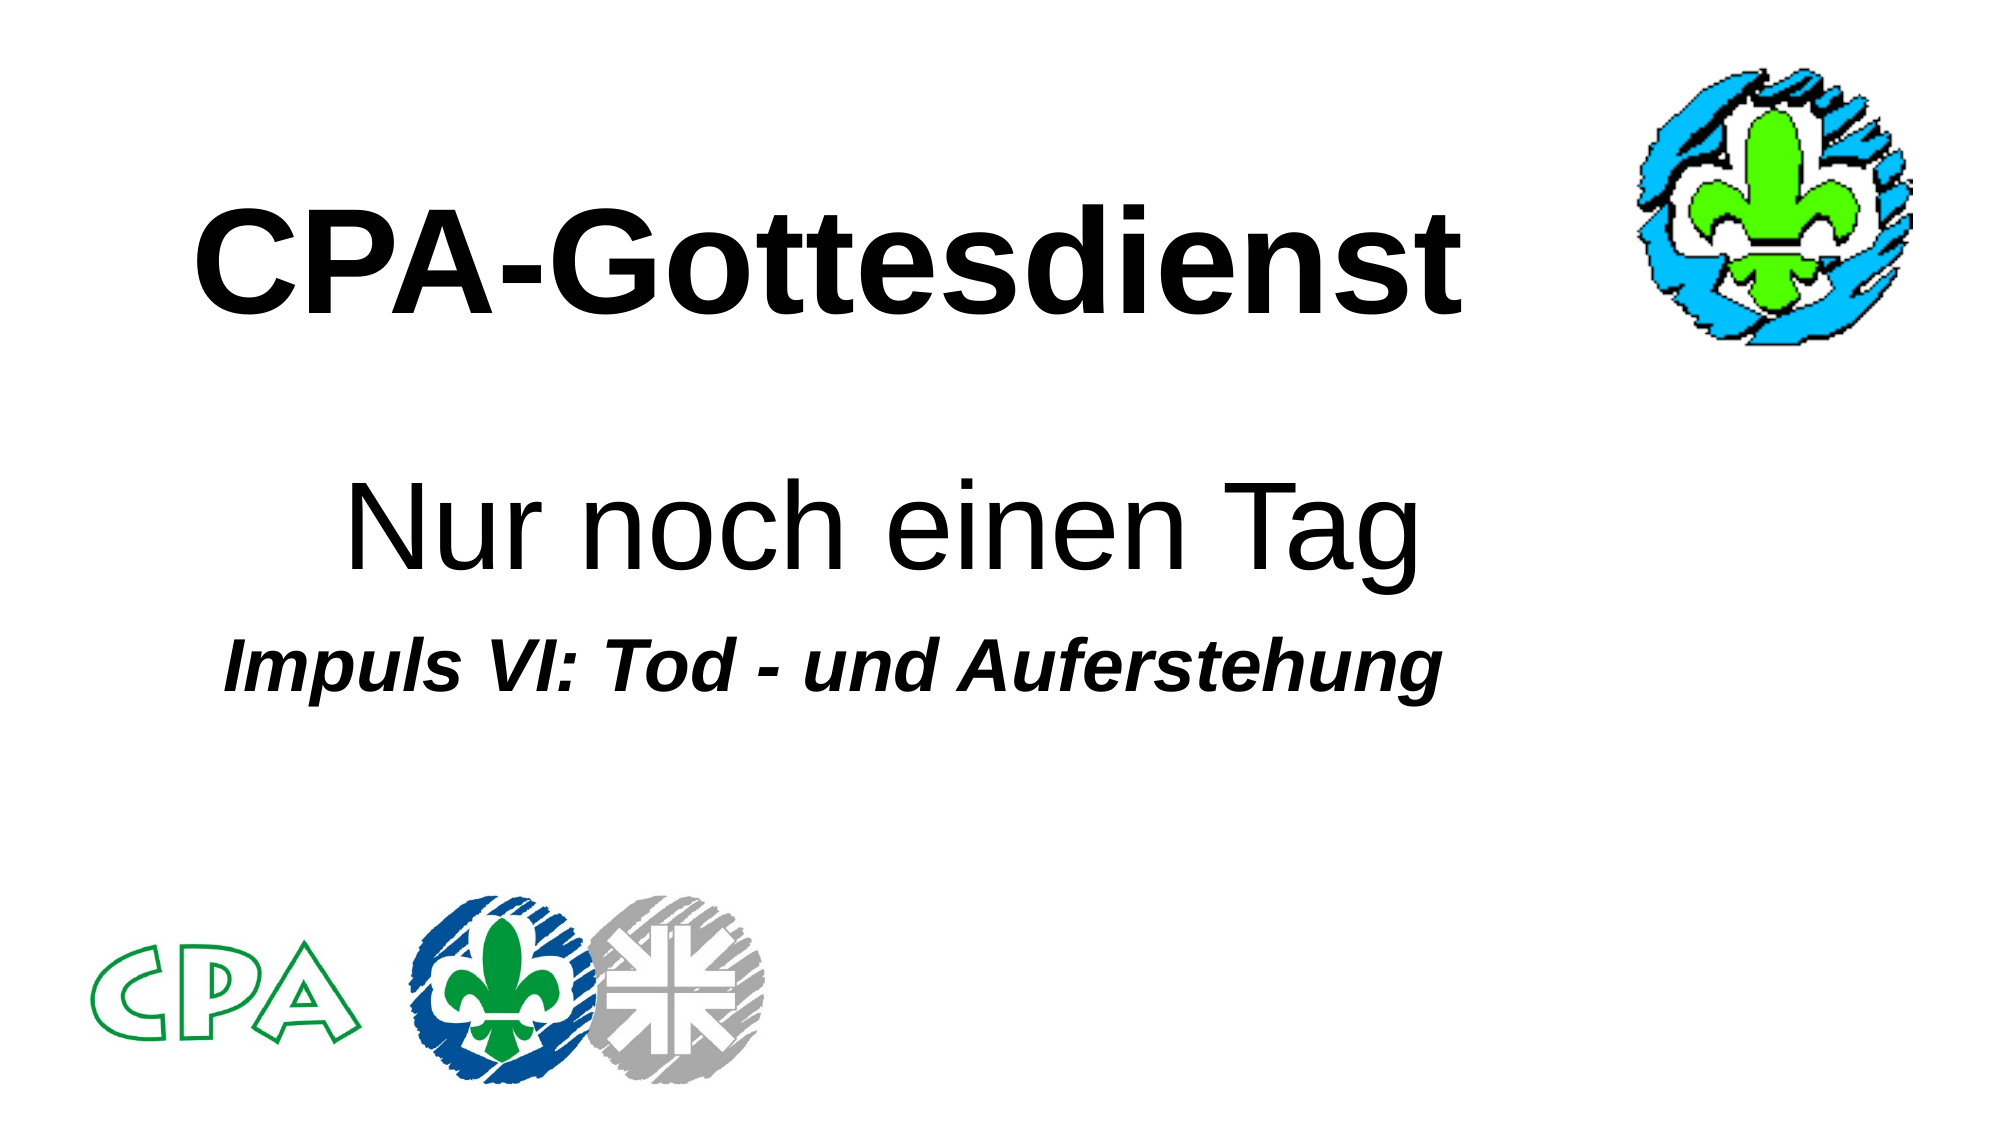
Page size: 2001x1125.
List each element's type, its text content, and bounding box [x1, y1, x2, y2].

text_box Impuls VI: Tod - und Auferstehung [208, 608, 1642, 714]
subtitle Nur noch einen Tag [303, 437, 1464, 608]
picture [90, 893, 768, 1085]
picture [1628, 66, 1913, 350]
title CPA-Gottesdienst [114, 133, 1543, 375]
